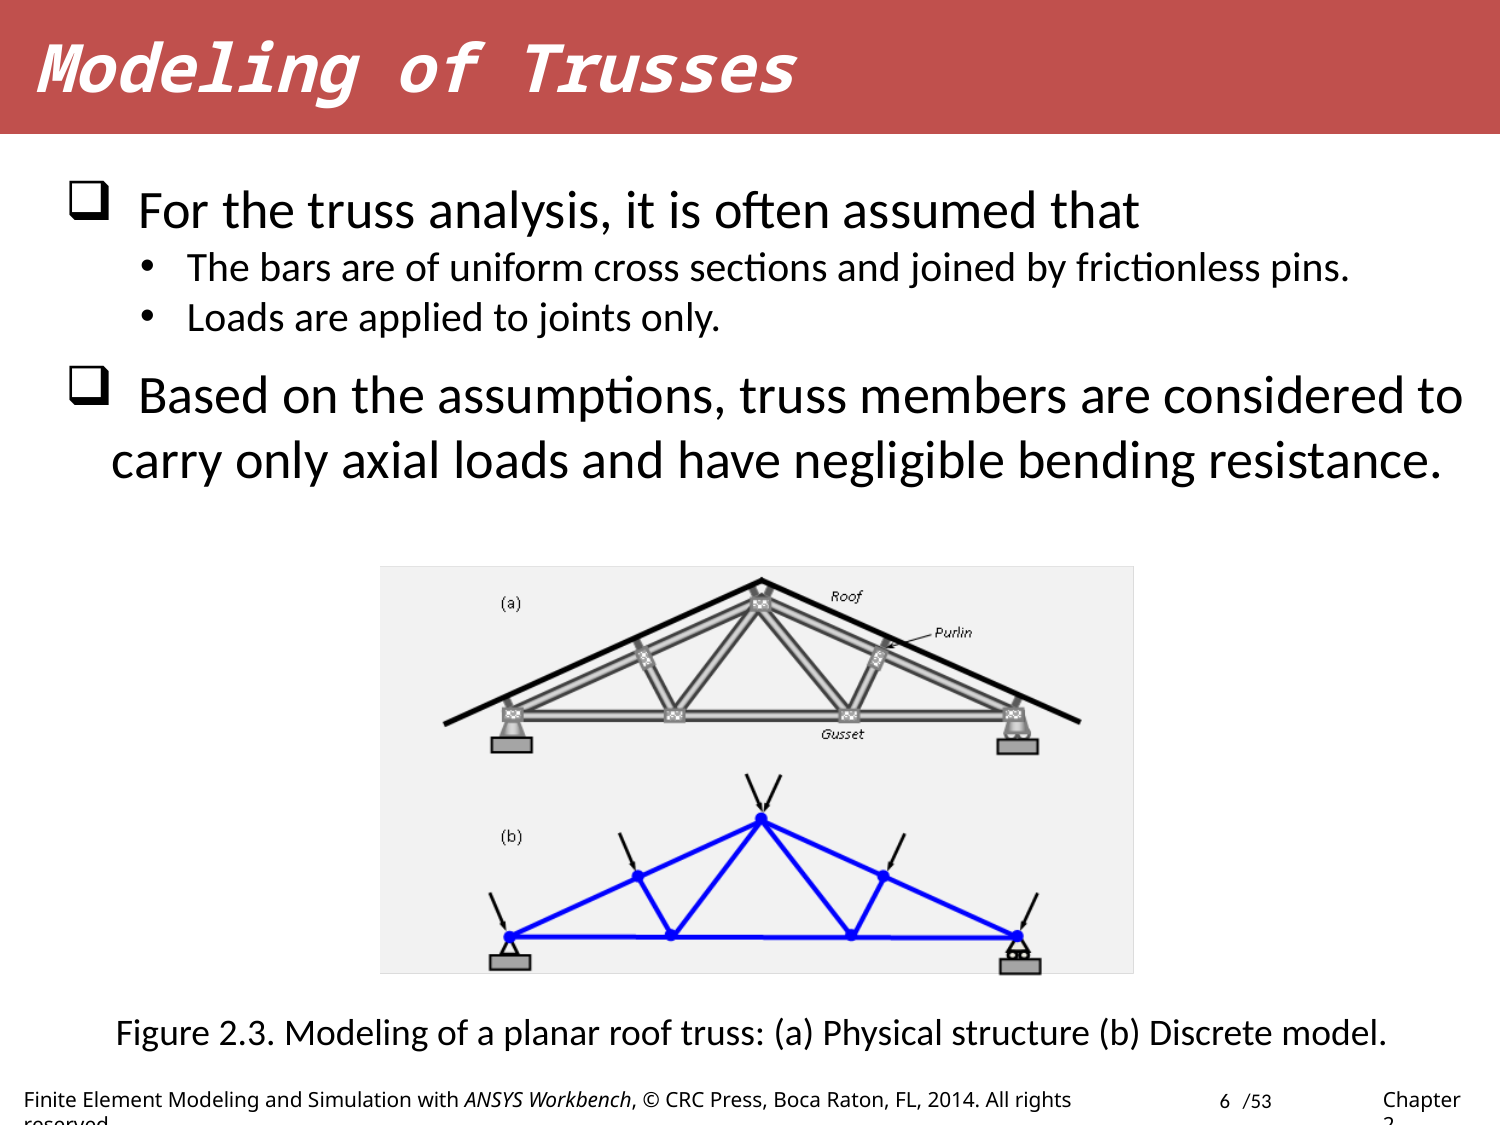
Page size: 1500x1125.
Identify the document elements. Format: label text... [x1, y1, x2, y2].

slide_number 6 [1204, 1080, 1285, 1125]
picture [380, 565, 1135, 976]
text_box Figure 2.3. Modeling of a planar roof truss: (a) Physical structure (b) Discrete model. [101, 1000, 1500, 1061]
text_box Modeling of Trusses [19, 17, 1496, 113]
text_box For the truss analysis, it is often assumed that The bars are of uniform cross sections and joined by frictionless pins. Loads are applied to joints only. Based on the assumptions, truss members are considered to carry only axial loads and have negligible bending resistance. [50, 167, 1500, 498]
